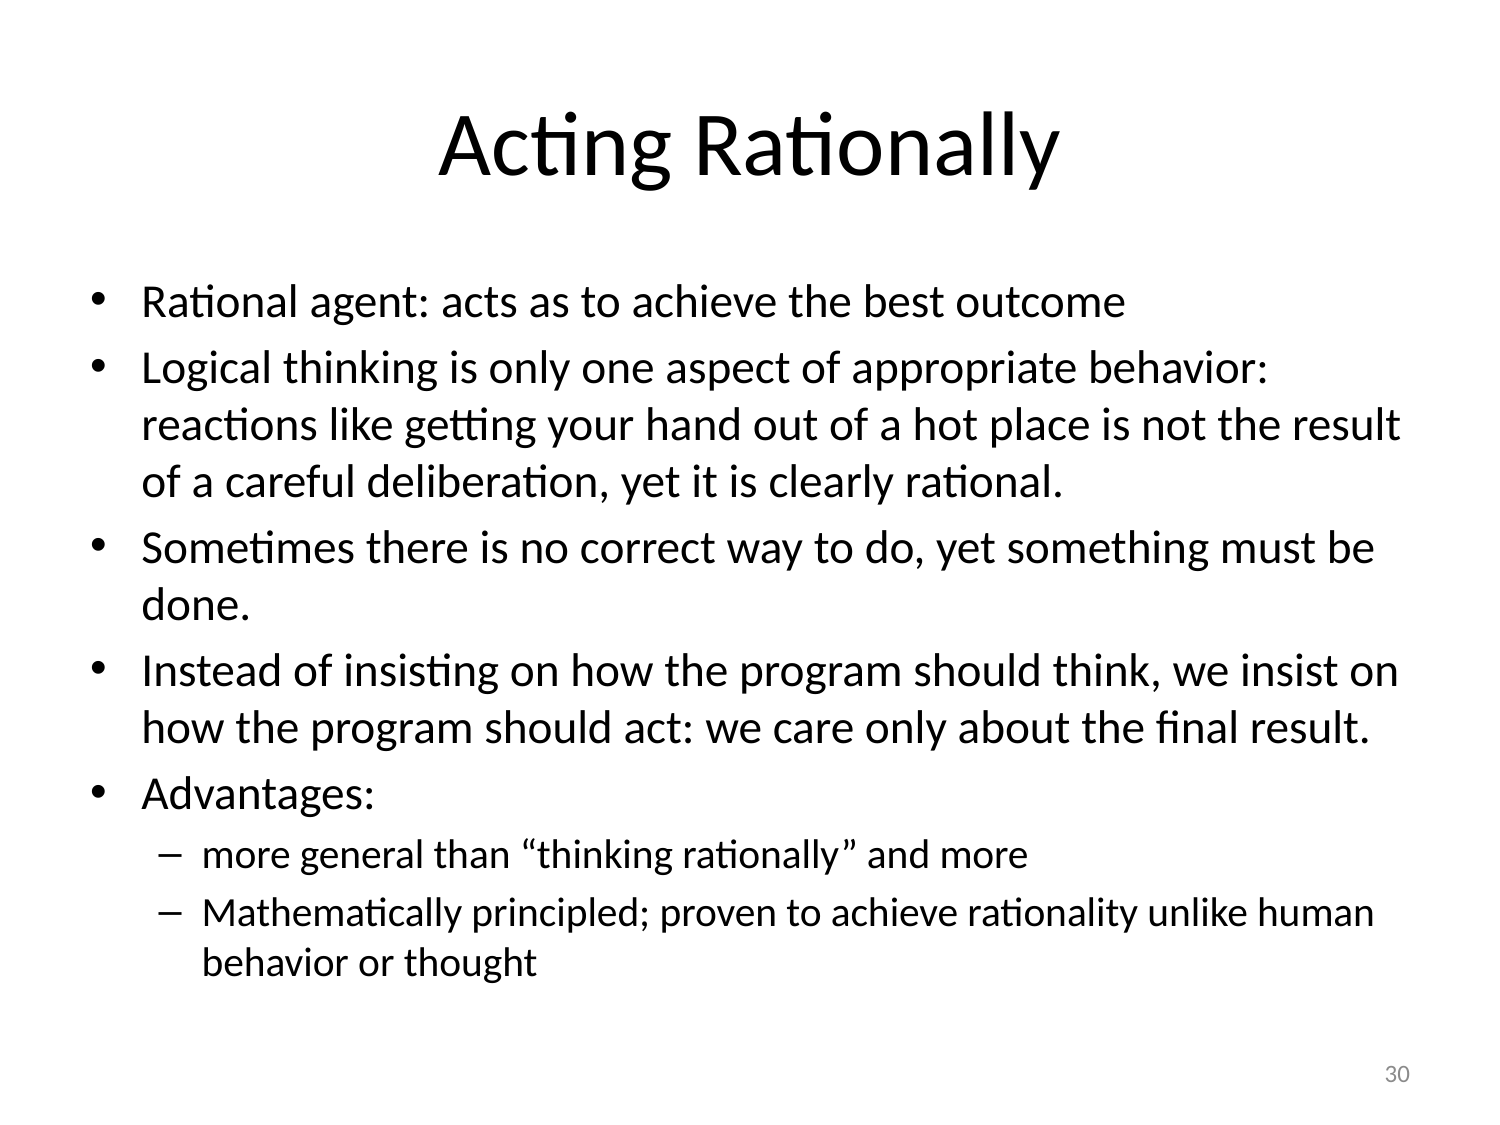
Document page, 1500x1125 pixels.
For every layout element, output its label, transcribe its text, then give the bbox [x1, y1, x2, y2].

title Acting Rationally [75, 45, 1425, 233]
slide_number 30 [1074, 1042, 1425, 1103]
list Rational agent: acts as to achieve the best outcome Logical thinking is only one aspect of appropriate behavior: reactions like getting your hand out of a hot place is not the result of a careful deliberation, yet it is clearly rational. Sometimes there is no correct way to do, yet something must be done. Instead of insisting on how the program should think, we insist on how the program should act: we care only about the final result. Advantages: more general than “thinking rationally” and more Mathematically principled; proven to achieve rationality unlike human behavior or thought [75, 262, 1425, 1005]
